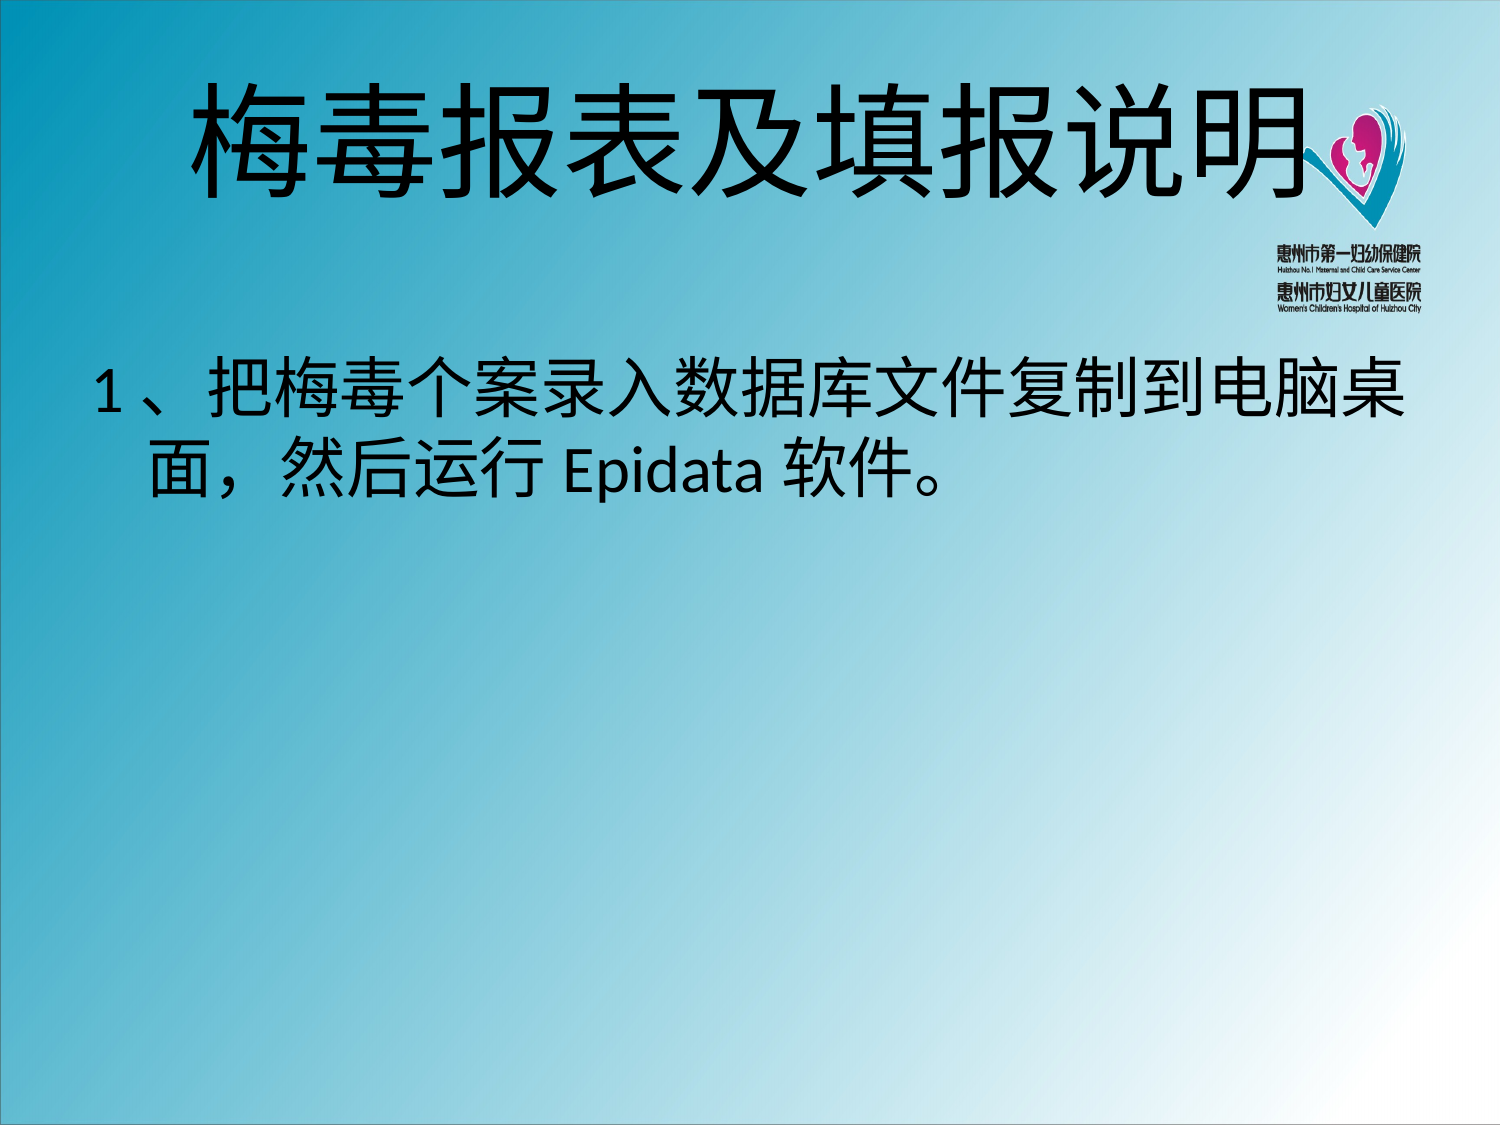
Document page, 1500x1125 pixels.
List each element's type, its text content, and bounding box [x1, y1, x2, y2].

picture [0, 0, 1500, 1125]
list 1、把梅毒个案录入数据库文件复制到电脑桌面，然后运行Epidata软件。 [74, 337, 1426, 516]
title 梅毒报表及填报说明 [74, 44, 1426, 233]
text_box [215, 562, 1046, 623]
